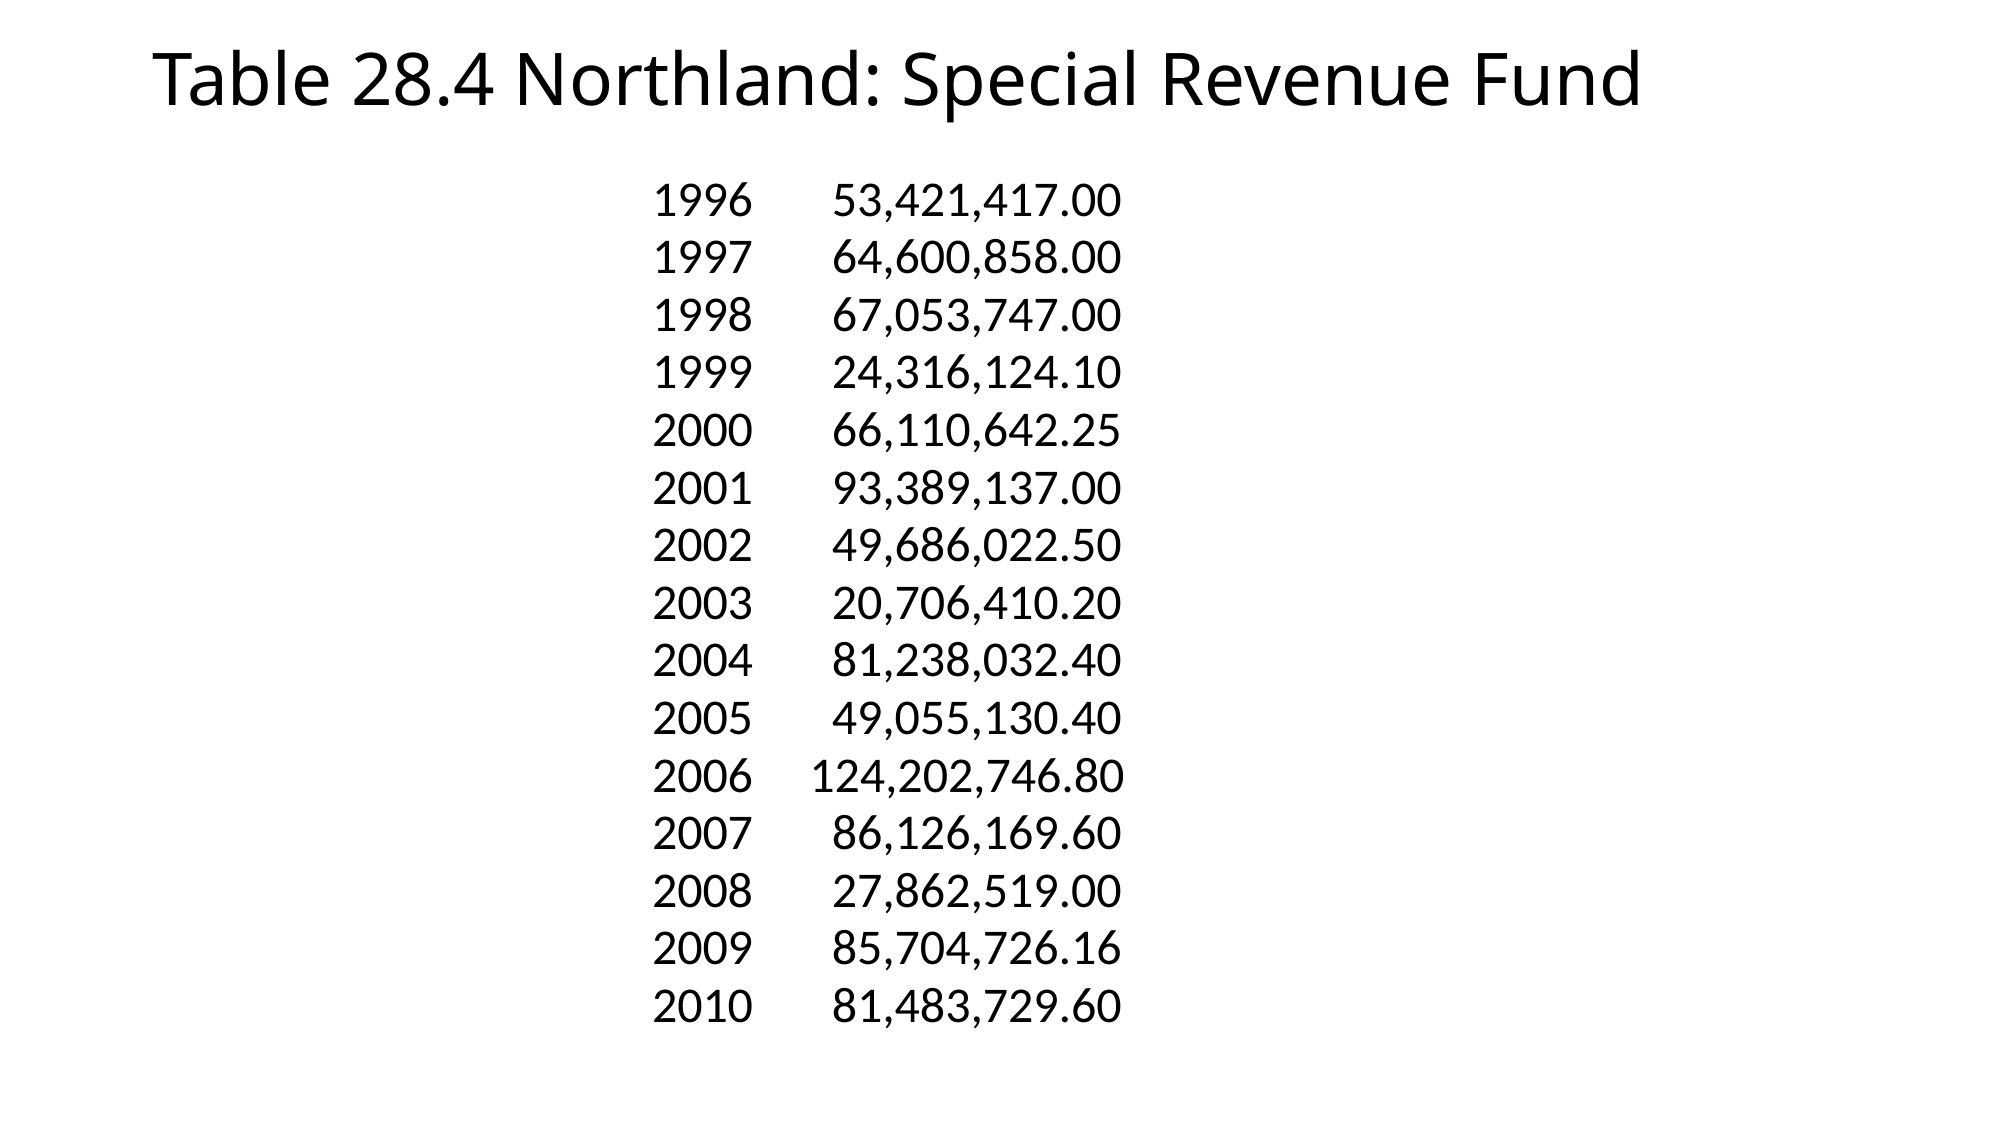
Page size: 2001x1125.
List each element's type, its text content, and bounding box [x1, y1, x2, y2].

table_cell 27,862,519.00 [764, 862, 1337, 920]
table_cell 24,316,124.10 [764, 344, 1337, 401]
table_cell 20,706,410.20 [764, 574, 1337, 632]
table_cell 2006 [503, 747, 764, 805]
table_cell 66,110,642.25 [764, 401, 1337, 459]
table_cell 81,483,729.60 [764, 977, 1337, 1035]
title Table 28.4 Northland: Special Revenue Fund [137, 35, 1863, 130]
table_cell 86,126,169.60 [764, 805, 1337, 862]
table_cell 2007 [503, 805, 764, 862]
table_cell 2008 [503, 862, 764, 920]
table_cell 81,238,032.40 [764, 632, 1337, 689]
table_cell 2010 [503, 977, 764, 1035]
table_cell 85,704,726.16 [764, 920, 1337, 977]
table_cell 1998 [503, 286, 764, 344]
table_cell 93,389,137.00 [764, 459, 1337, 517]
table_header 53,421,417.00 [764, 171, 1337, 229]
table_cell 2000 [503, 401, 764, 459]
table_cell 2005 [503, 689, 764, 747]
table_cell 2009 [503, 920, 764, 977]
table_cell 49,686,022.50 [764, 517, 1337, 574]
table_cell 49,055,130.40 [764, 689, 1337, 747]
table_cell 2004 [503, 632, 764, 689]
table_cell 1999 [503, 344, 764, 401]
table_cell 1997 [503, 229, 764, 286]
table_cell 64,600,858.00 [764, 229, 1337, 286]
table_cell 2001 [503, 459, 764, 517]
table_cell 124,202,746.80 [764, 747, 1337, 805]
table_cell 2002 [503, 517, 764, 574]
table_cell 67,053,747.00 [764, 286, 1337, 344]
table_header 1996 [503, 171, 764, 229]
table_cell 2003 [503, 574, 764, 632]
